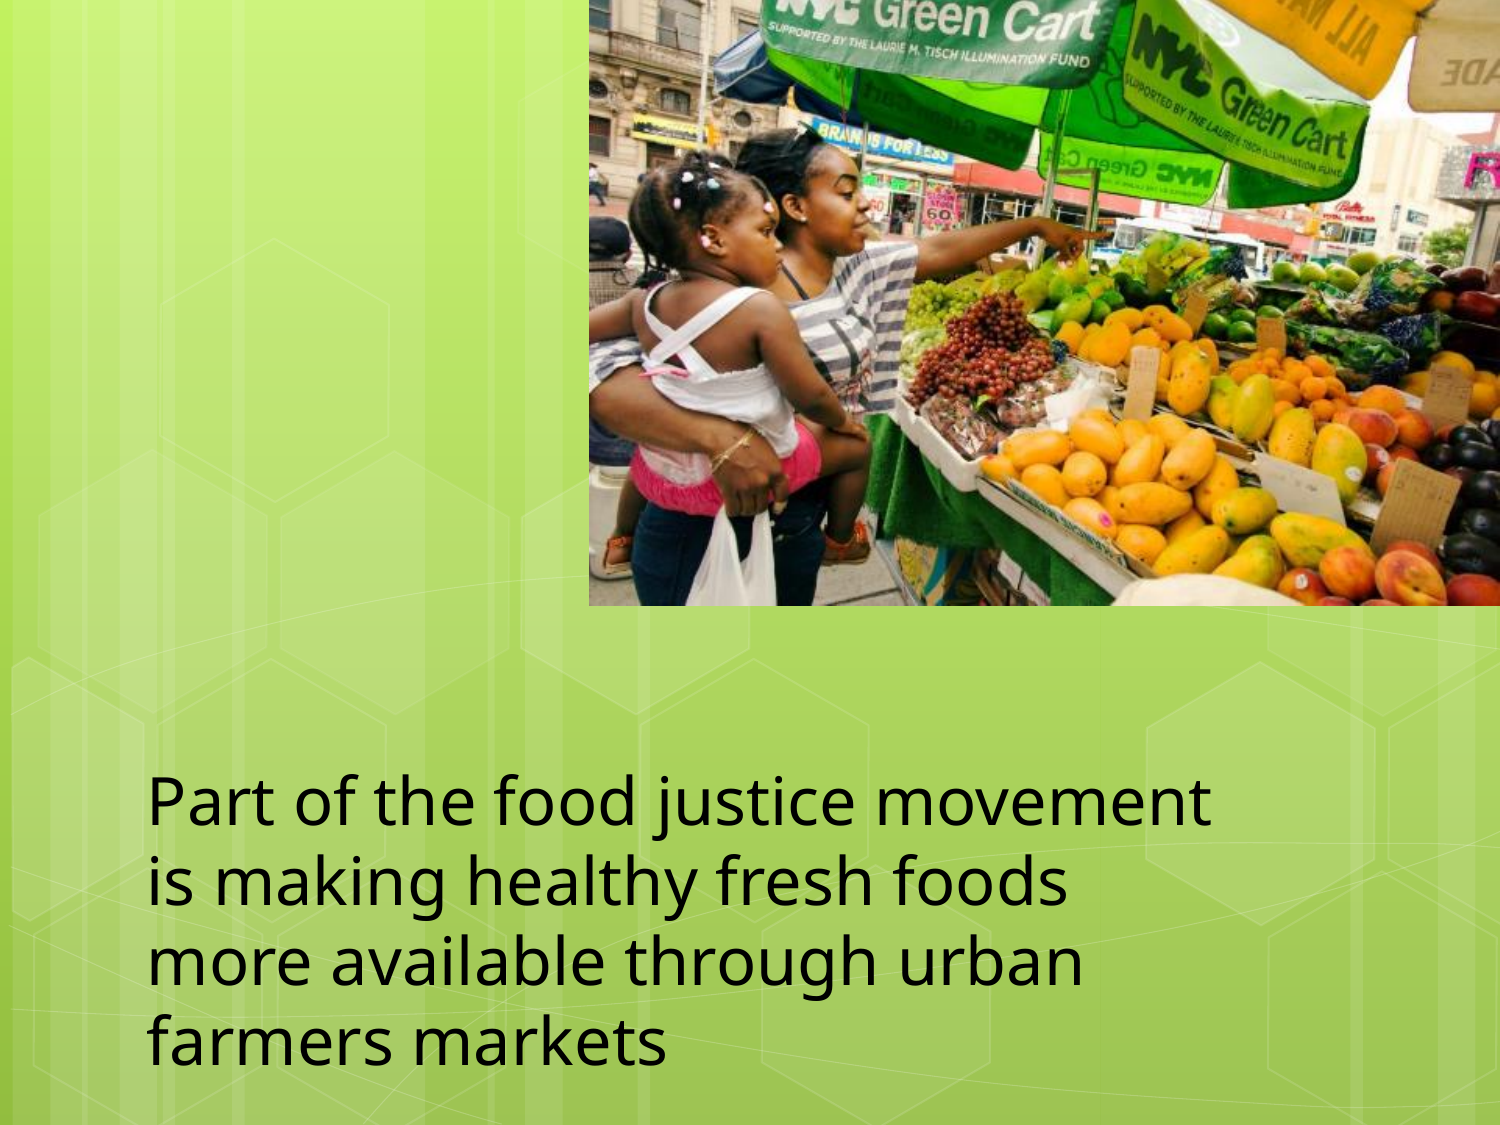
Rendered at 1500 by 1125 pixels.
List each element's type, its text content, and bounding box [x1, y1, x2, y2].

picture [589, 0, 1500, 606]
text_box Part of the food justice movement is making healthy fresh foods more available through urban farmers markets [131, 751, 1240, 1087]
